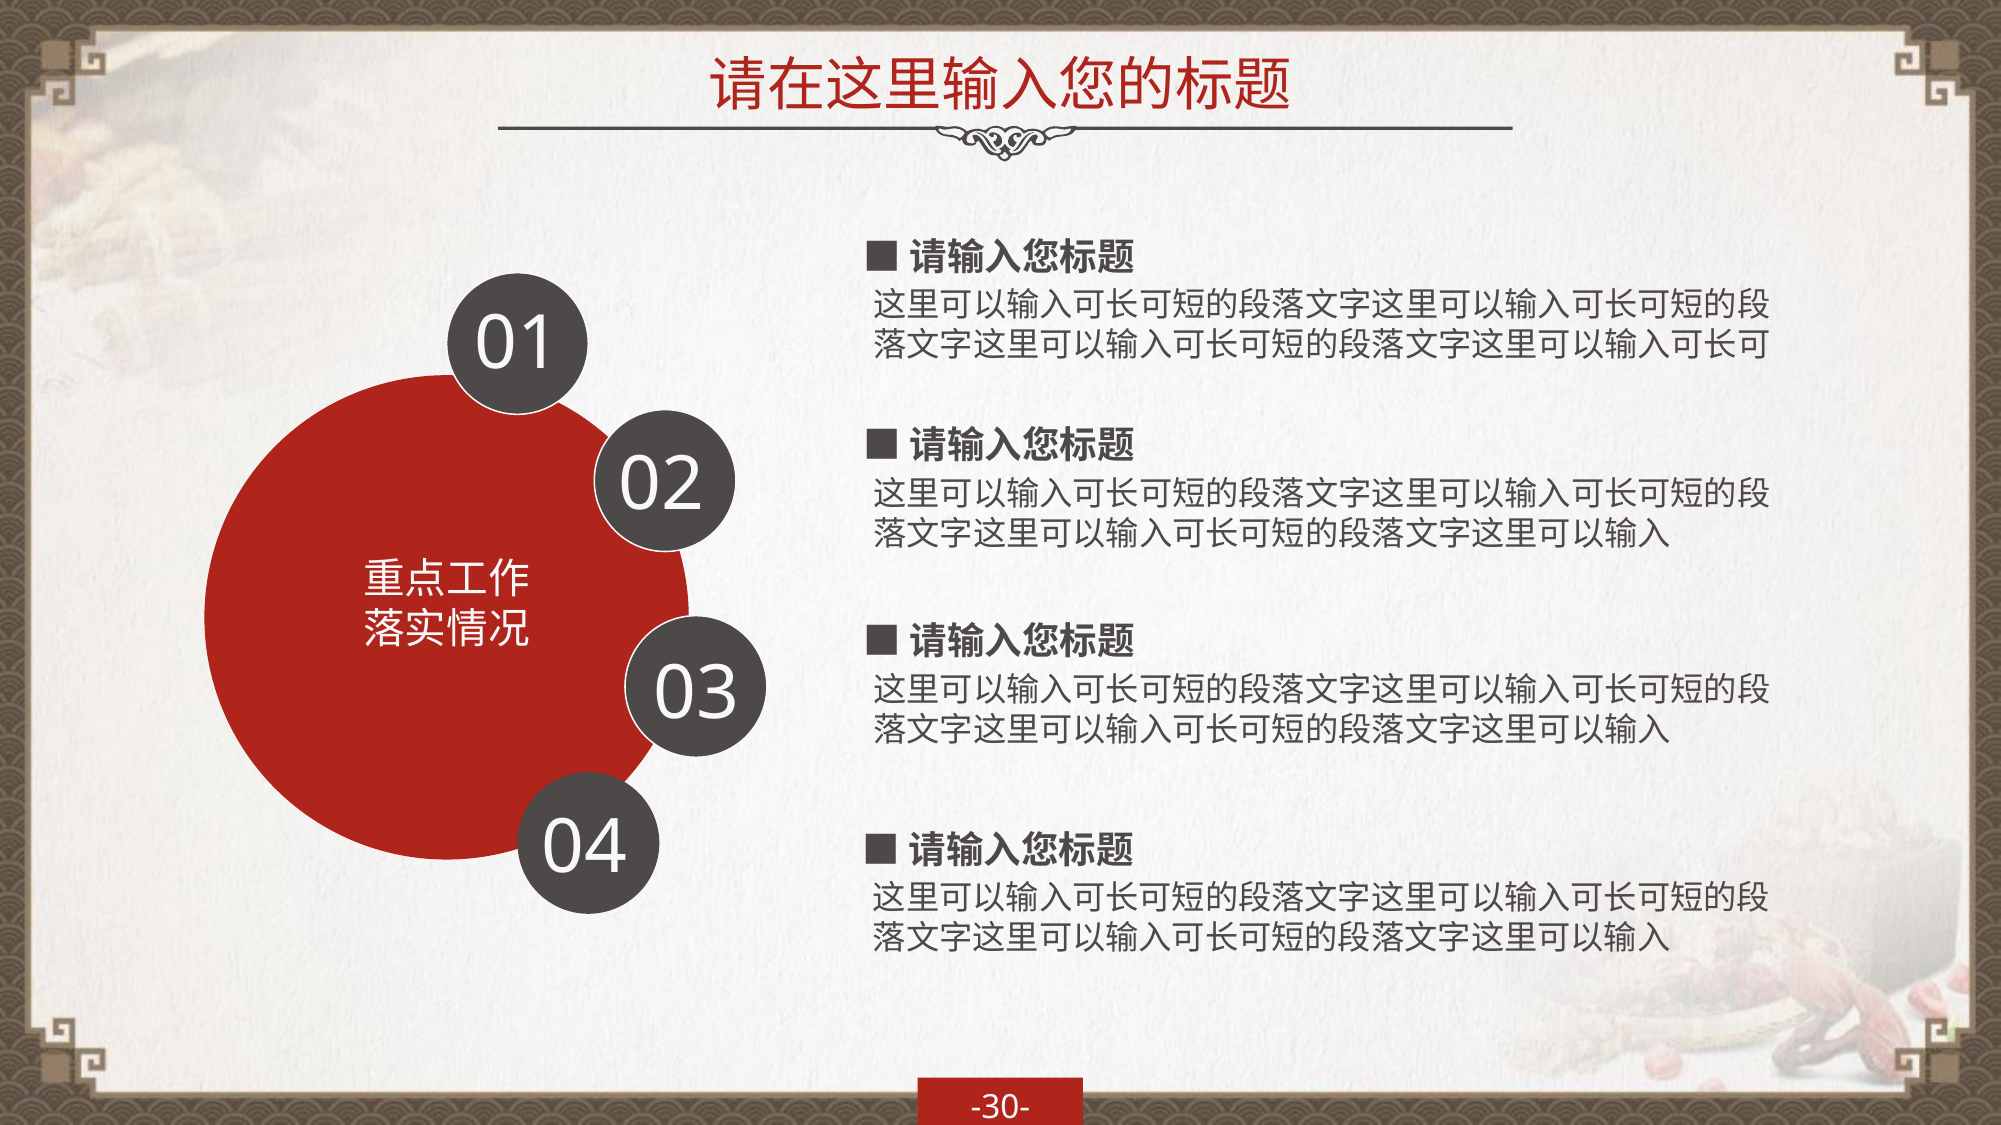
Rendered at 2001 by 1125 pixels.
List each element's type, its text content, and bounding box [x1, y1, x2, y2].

picture [0, 0, 2001, 1125]
text_box 请在这里输入您的标题 [694, 39, 1307, 125]
text_box 这里可以输入可长可短的段落文字这里可以输入可长可短的段落文字这里可以输入可长可短的段落文字这里可以输入可长可 [858, 275, 1804, 371]
text_box ■请输入您标题 [848, 413, 1150, 474]
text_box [446, 272, 589, 415]
text_box [204, 375, 689, 860]
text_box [517, 771, 660, 915]
text_box ■请输入您标题 [848, 225, 1150, 285]
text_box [594, 409, 737, 552]
text_box 这里可以输入可长可短的段落文字这里可以输入可长可短的段落文字这里可以输入可长可短的段落文字这里可以输入 [858, 660, 1804, 756]
text_box [498, 125, 1513, 162]
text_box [624, 615, 768, 758]
text_box 这里可以输入可长可短的段落文字这里可以输入可长可短的段落文字这里可以输入可长可短的段落文字这里可以输入 [858, 868, 1804, 964]
text_box ■请输入您标题 [848, 610, 1150, 670]
text_box ■请输入您标题 [847, 818, 1149, 878]
text_box 这里可以输入可长可短的段落文字这里可以输入可长可短的段落文字这里可以输入可长可短的段落文字这里可以输入 [858, 464, 1804, 560]
text_box 重点工作落实情况 [340, 544, 554, 660]
